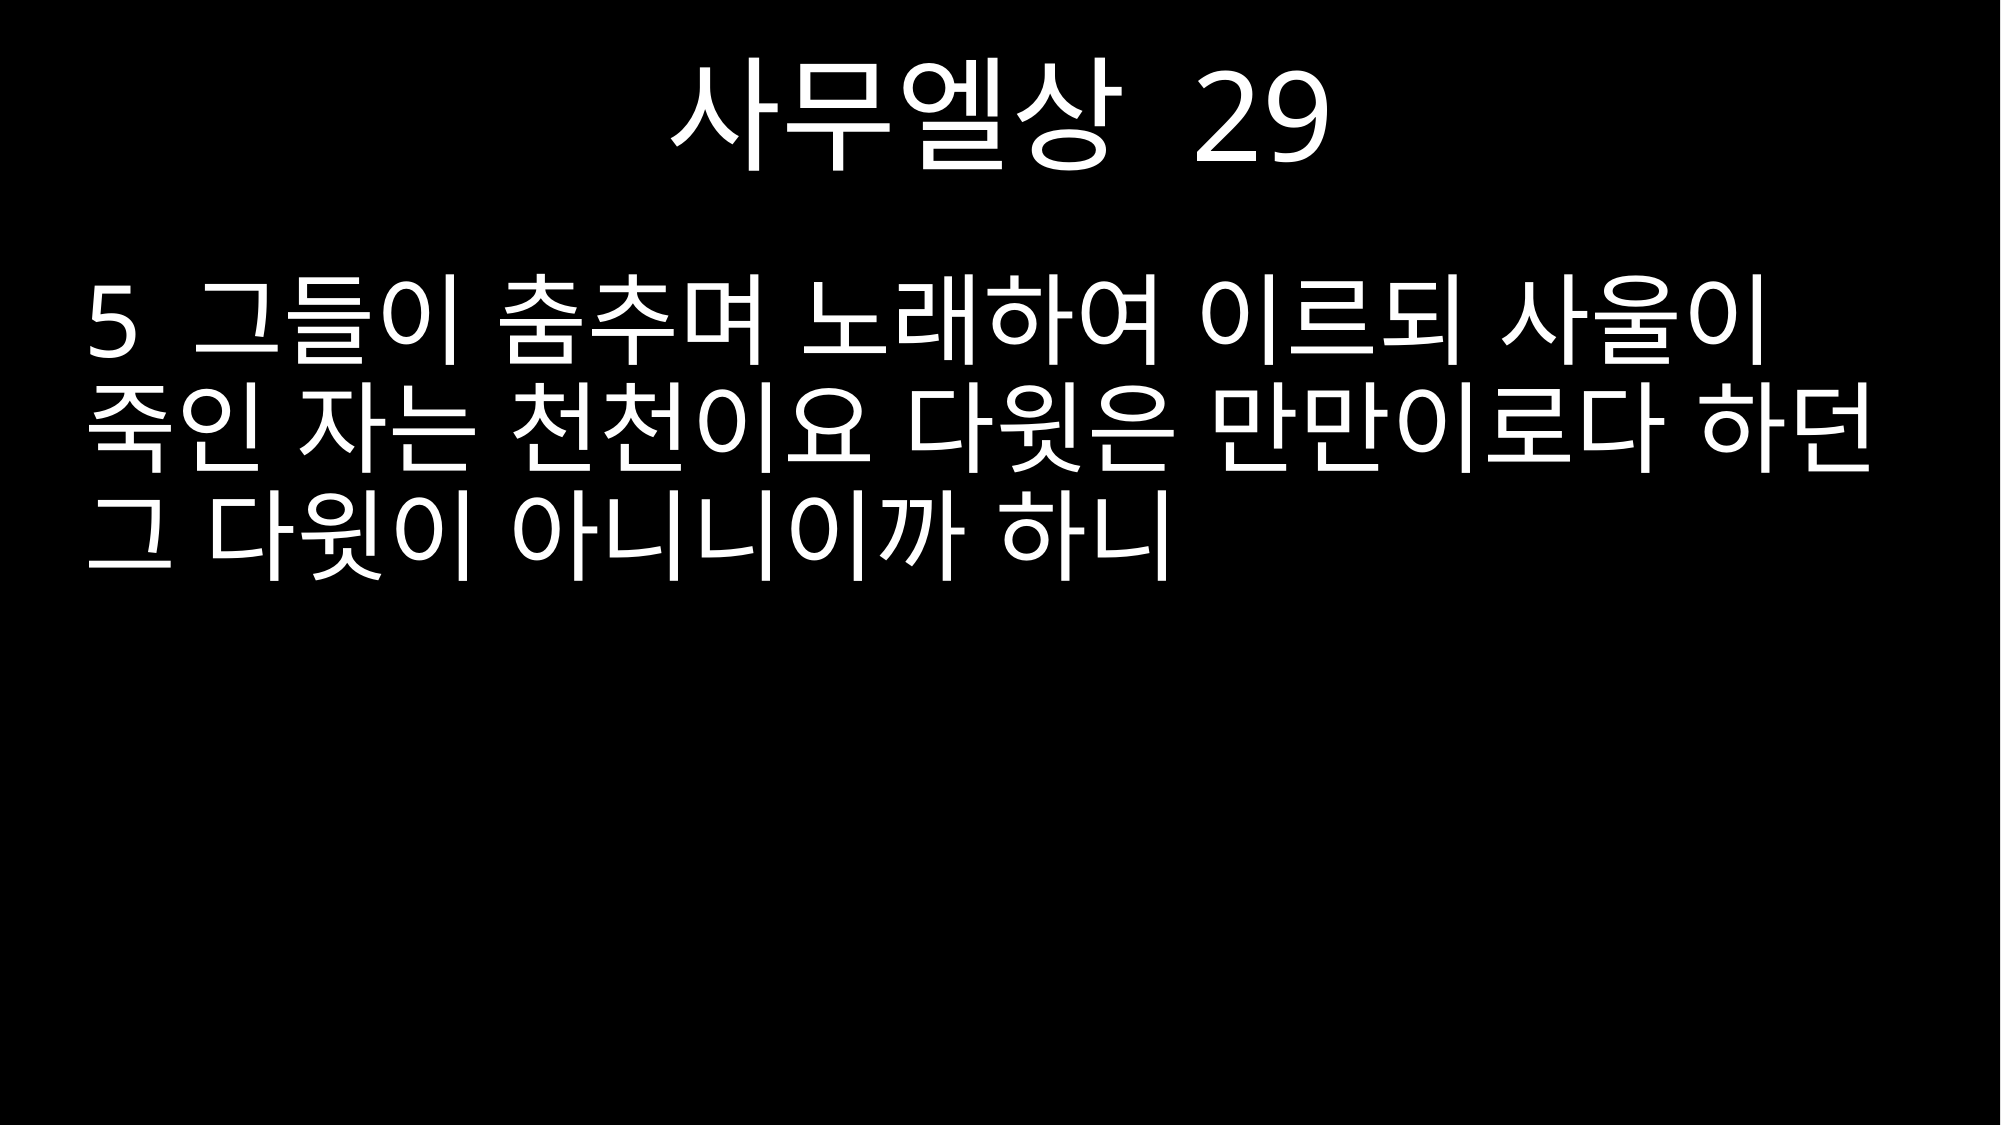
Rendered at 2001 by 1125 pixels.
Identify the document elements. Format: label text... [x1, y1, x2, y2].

footer 사무엘상 29 [0, 32, 2000, 192]
list 5 그들이 춤추며 노래하여 이르되 사울이 죽인 자는 천천이요 다윗은 만만이로다 하던 그 다윗이 아니니이까 하니 [69, 263, 1953, 423]
picture [0, 0, 2001, 1125]
